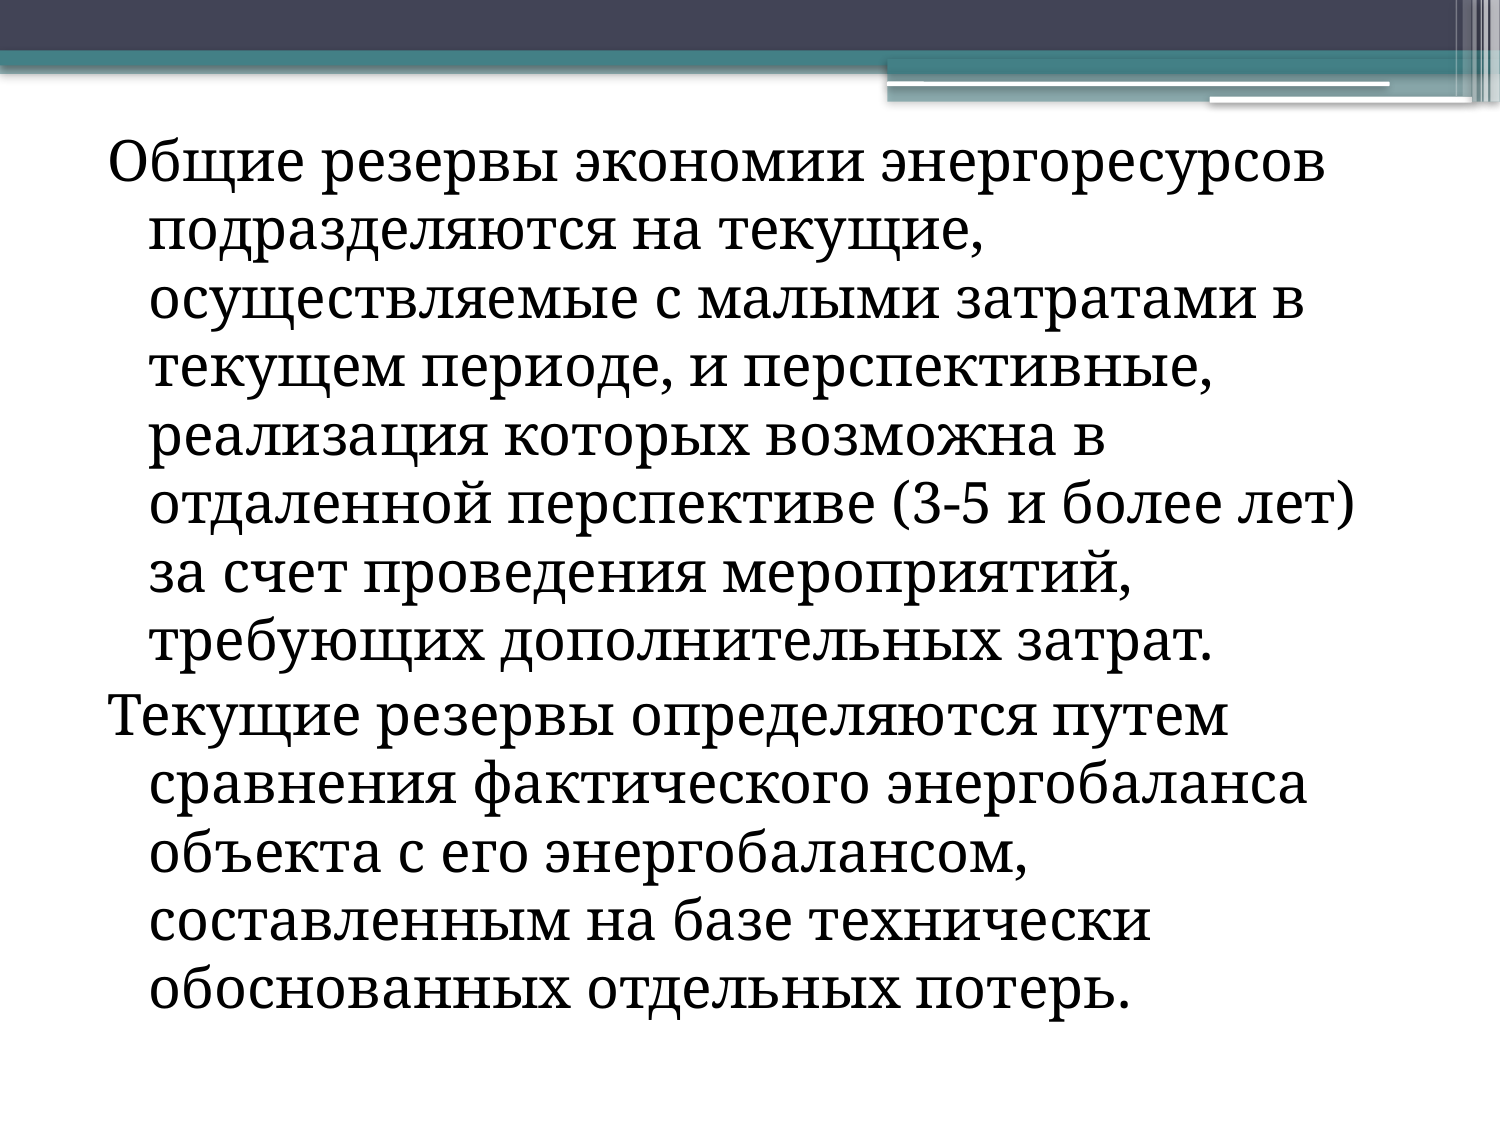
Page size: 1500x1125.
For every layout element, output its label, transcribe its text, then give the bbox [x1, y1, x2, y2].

list Общие резервы экономии энергоресурсов подразделяются на текущие, осуществляемые с малыми затратами в текущем периоде, и перспективные, реализация которых возможна в отдаленной перспективе (3-5 и более лет) за счет проведения мероприятий, требующих дополнительных затрат. Текущие резервы определяются путем сравнения фактического энергобаланса объекта с его энергобалансом, составленным на базе технически обоснованных отдельных потерь. [75, 117, 1425, 1035]
